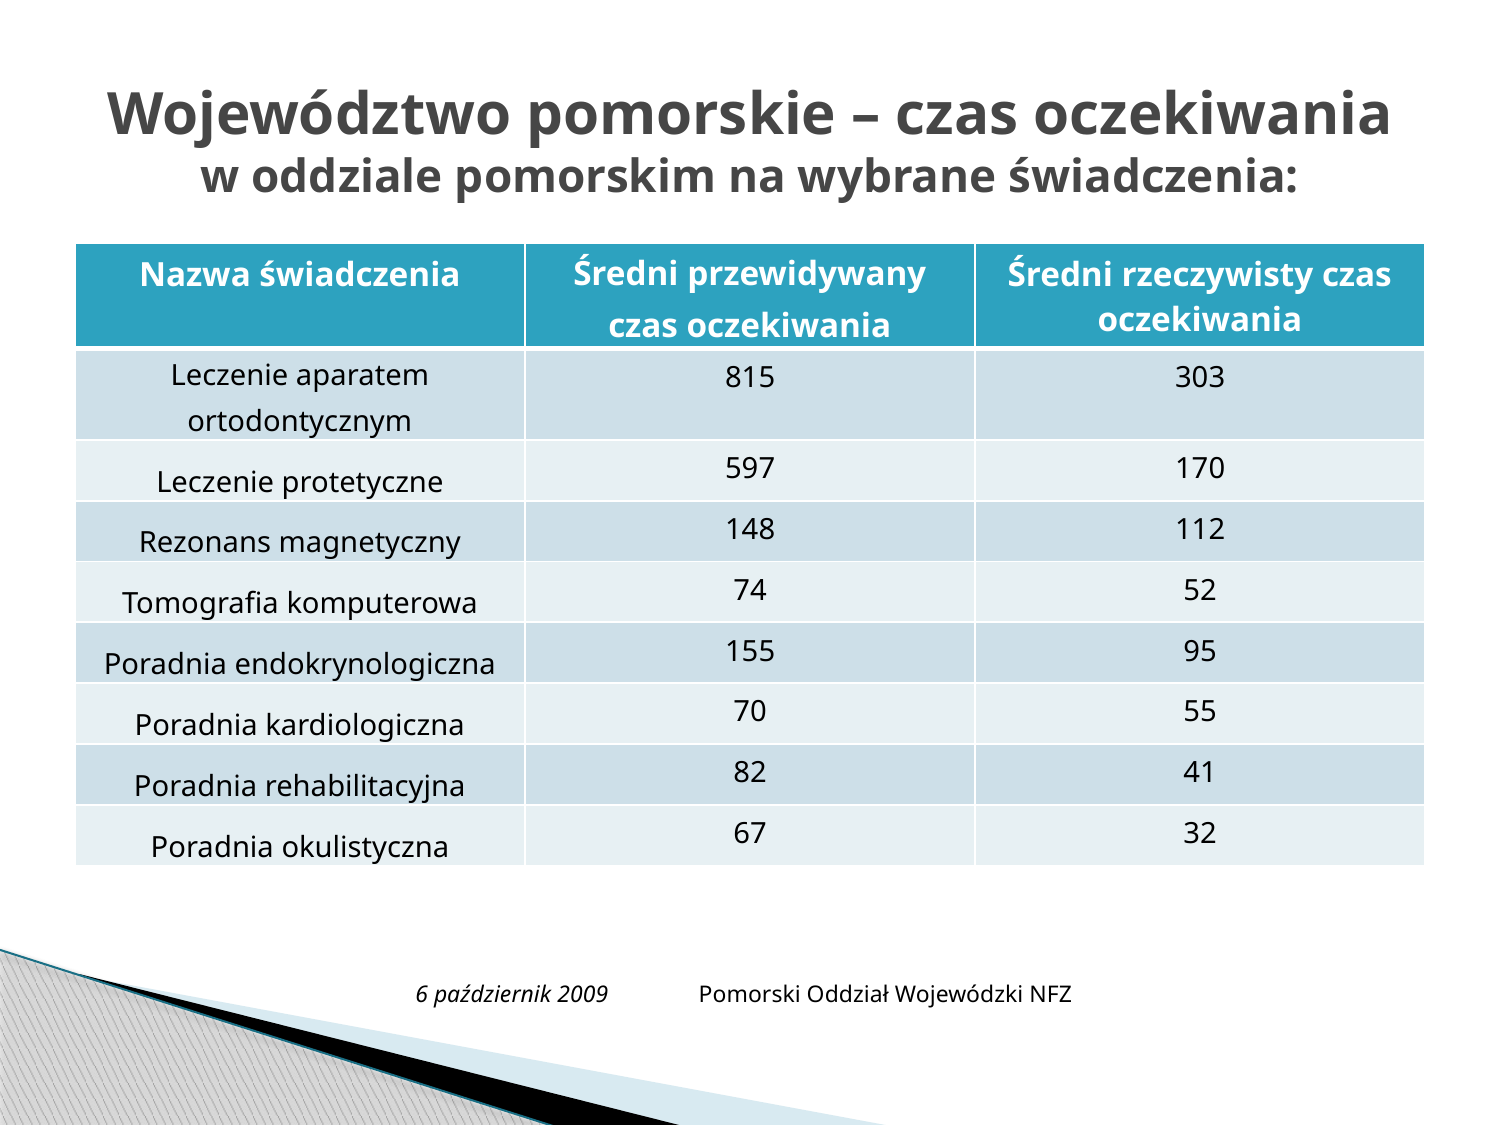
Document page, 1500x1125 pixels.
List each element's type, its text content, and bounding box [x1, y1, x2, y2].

table_cell 95 [976, 623, 1424, 682]
table_cell 70 [526, 684, 974, 743]
table_cell 148 [526, 502, 974, 561]
table_cell 41 [976, 745, 1424, 804]
table_header Nazwa świadczenia [76, 244, 524, 346]
table_cell 55 [976, 684, 1424, 743]
table_cell Poradnia rehabilitacyjna [76, 745, 524, 804]
table_cell Leczenie aparatem ortodontycznym [76, 351, 524, 439]
table_cell Tomografia komputerowa [76, 562, 524, 621]
table_cell Leczenie protetyczne [76, 441, 524, 500]
table_cell 155 [526, 623, 974, 682]
table_header Średni przewidywany czas oczekiwania [526, 244, 974, 346]
table_cell Rezonans magnetyczny [76, 502, 524, 561]
title Województwo pomorskie – czas oczekiwania w oddziale pomorskim na wybrane świadczenia: [75, 45, 1425, 233]
table_cell 597 [526, 441, 974, 500]
table_cell Poradnia okulistyczna [76, 806, 524, 865]
table_cell 170 [976, 441, 1424, 500]
table_cell 82 [526, 745, 974, 804]
table_cell 112 [976, 502, 1424, 561]
text_box 6 październik 2009 Pomorski Oddział Wojewódzki NFZ [234, 972, 1254, 1015]
table_cell 74 [526, 562, 974, 621]
table_cell 67 [526, 806, 974, 865]
table_header Średni rzeczywisty czas oczekiwania [976, 244, 1424, 346]
table_cell Poradnia kardiologiczna [76, 684, 524, 743]
table_cell 815 [526, 351, 974, 439]
table_cell 52 [976, 562, 1424, 621]
table_cell Poradnia endokrynologiczna [76, 623, 524, 682]
table_cell 303 [976, 351, 1424, 439]
table_cell 32 [976, 806, 1424, 865]
